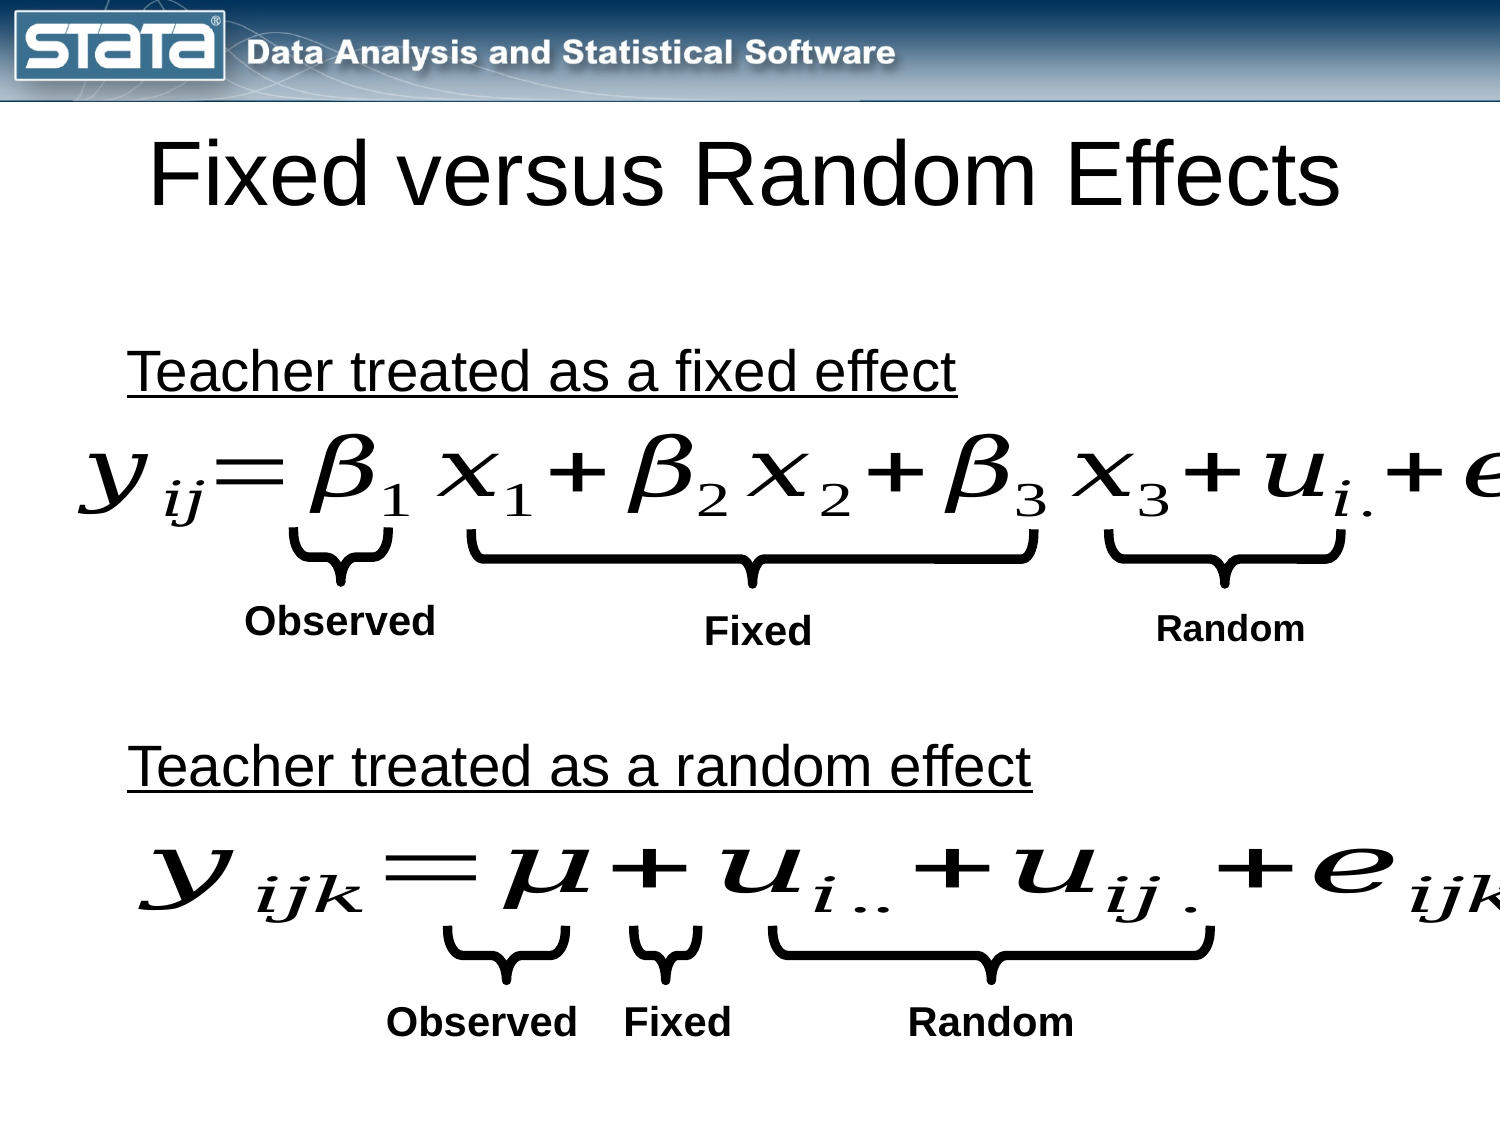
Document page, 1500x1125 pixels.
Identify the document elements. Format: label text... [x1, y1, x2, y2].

text_box Observed [229, 586, 452, 652]
text_box Fixed [689, 596, 829, 662]
text_box [772, 930, 1211, 981]
text_box Teacher treated as a random effect [112, 720, 1048, 806]
text_box [293, 532, 389, 583]
title Fixed versus Random Effects [70, 110, 1421, 238]
text_box Observed [371, 987, 594, 1053]
text_box Teacher treated as a fixed effect [111, 326, 973, 411]
text_box [447, 930, 566, 981]
text_box Random [892, 987, 1090, 1053]
text_box [633, 930, 698, 981]
text_box Random [1141, 596, 1321, 656]
picture [0, 0, 1500, 102]
text_box [471, 533, 1034, 585]
text_box Fixed [608, 987, 748, 1053]
text_box [1108, 534, 1341, 585]
